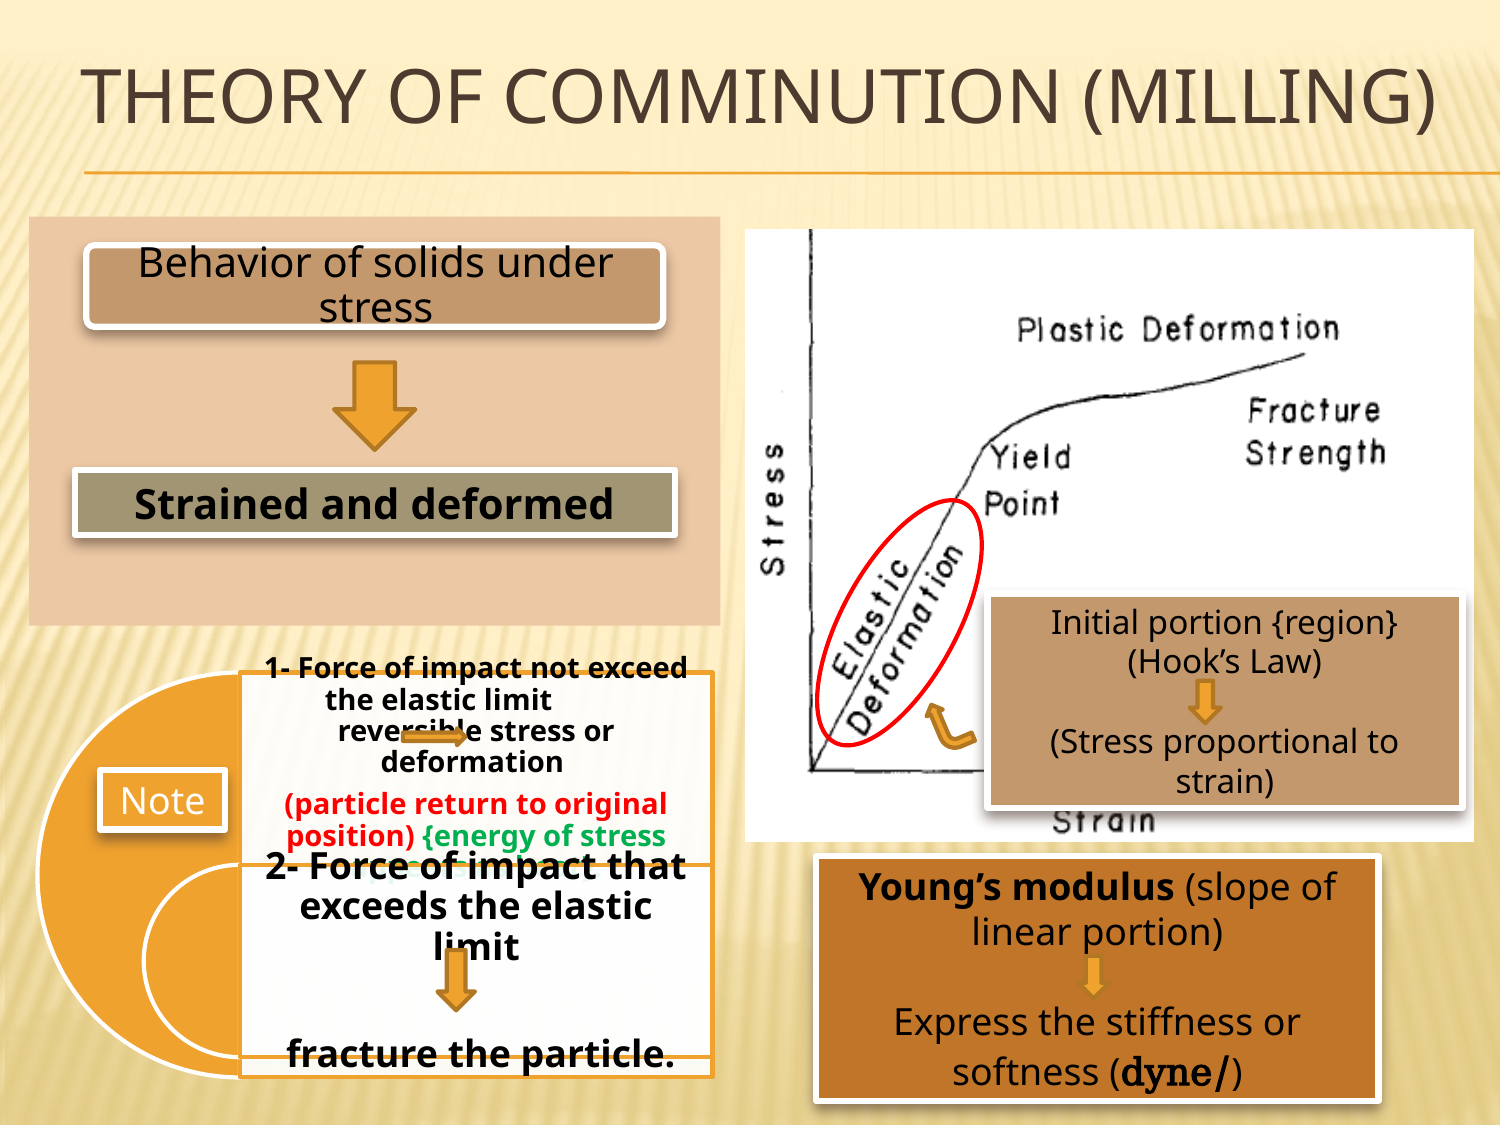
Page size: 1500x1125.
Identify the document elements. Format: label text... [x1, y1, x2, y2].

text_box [744, 229, 1474, 843]
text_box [37, 649, 713, 1101]
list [28, 216, 721, 627]
text_box [1076, 953, 1112, 1001]
title Theory of Comminution (Milling) [65, 24, 1491, 163]
